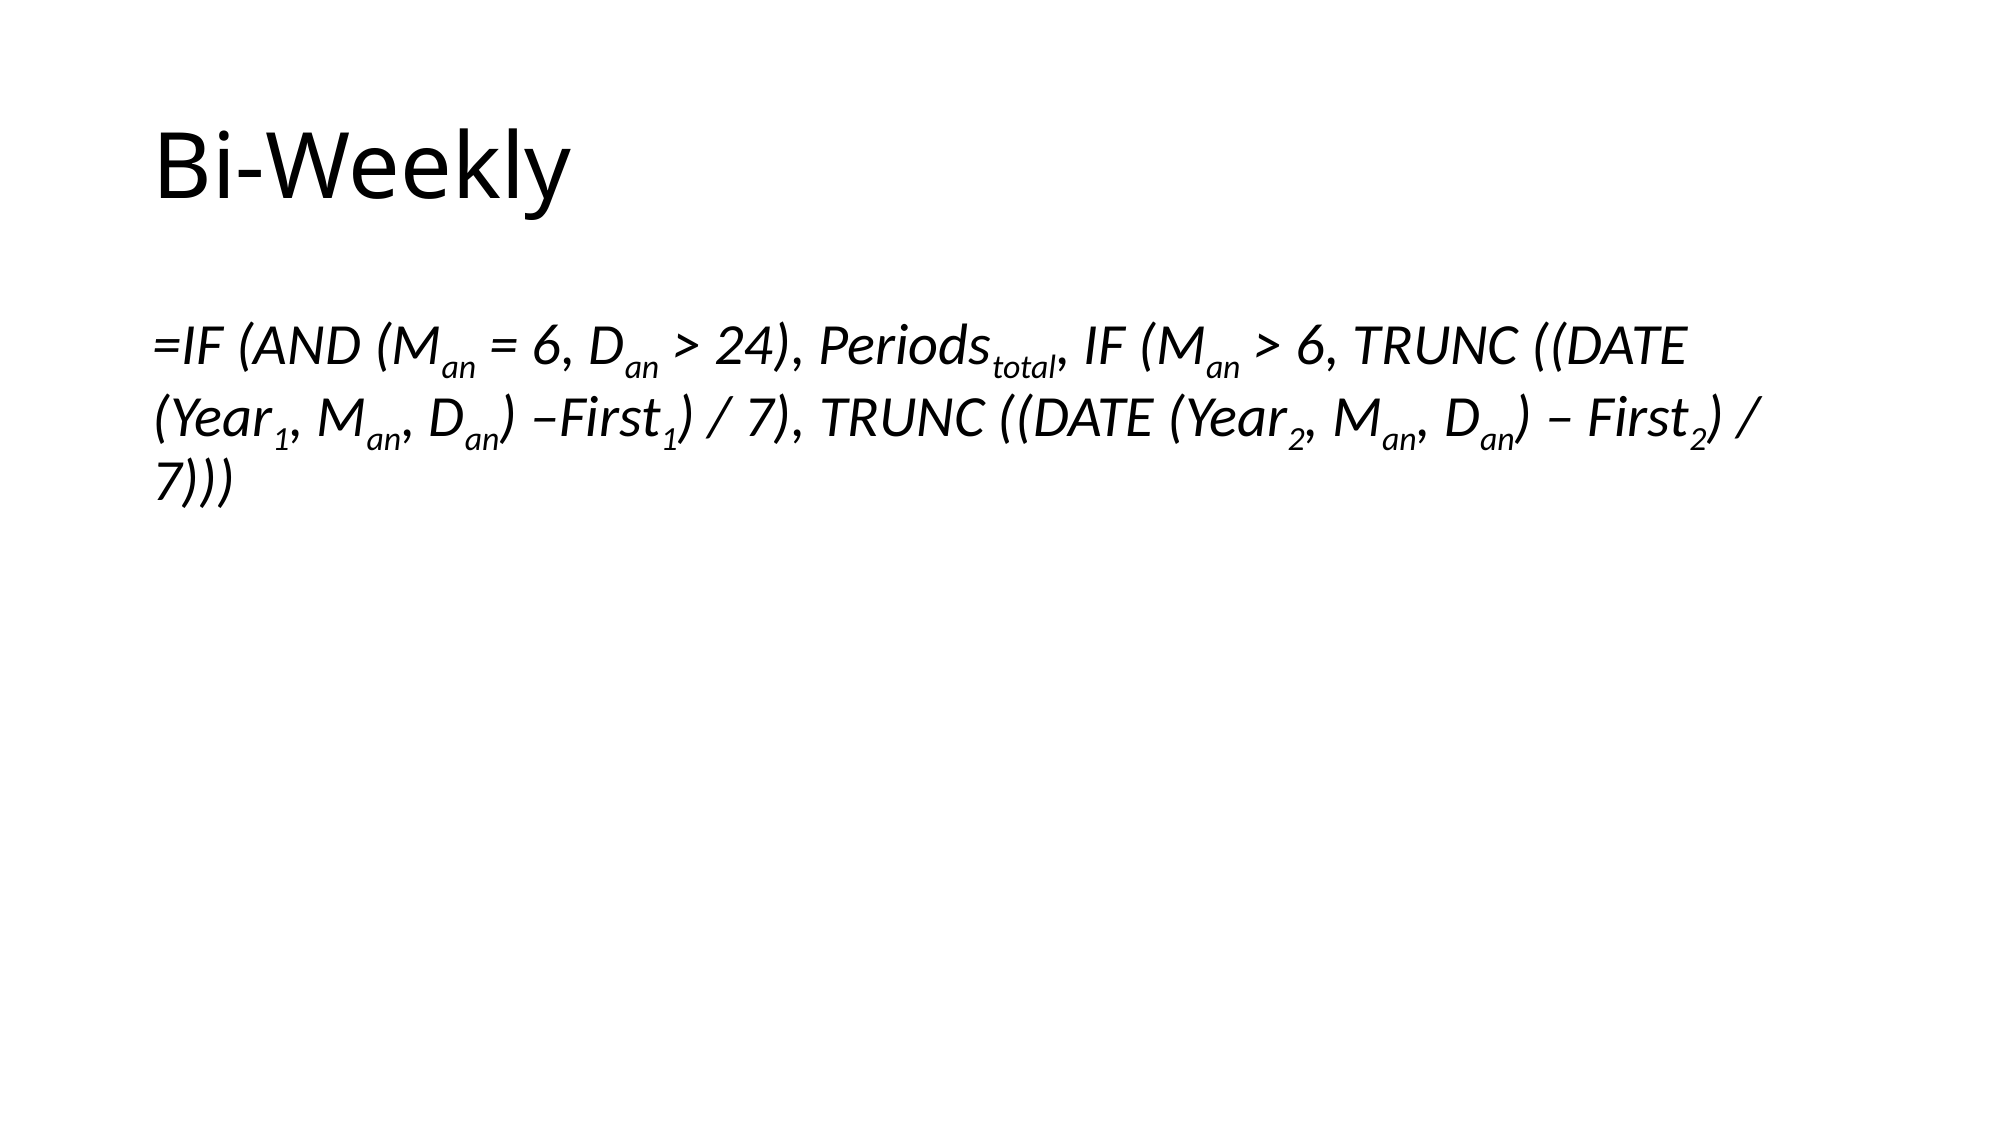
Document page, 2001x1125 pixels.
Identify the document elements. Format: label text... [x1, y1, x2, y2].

list =IF (AND (Man = 6, Dan > 24), Periodstotal, IF (Man > 6, TRUNC ((DATE (Year1, Man, Dan) –First1) / 7), TRUNC ((DATE (Year2, Man, Dan) – First2) / 7))) [137, 299, 1863, 1014]
title Bi-Weekly [137, 59, 1863, 278]
